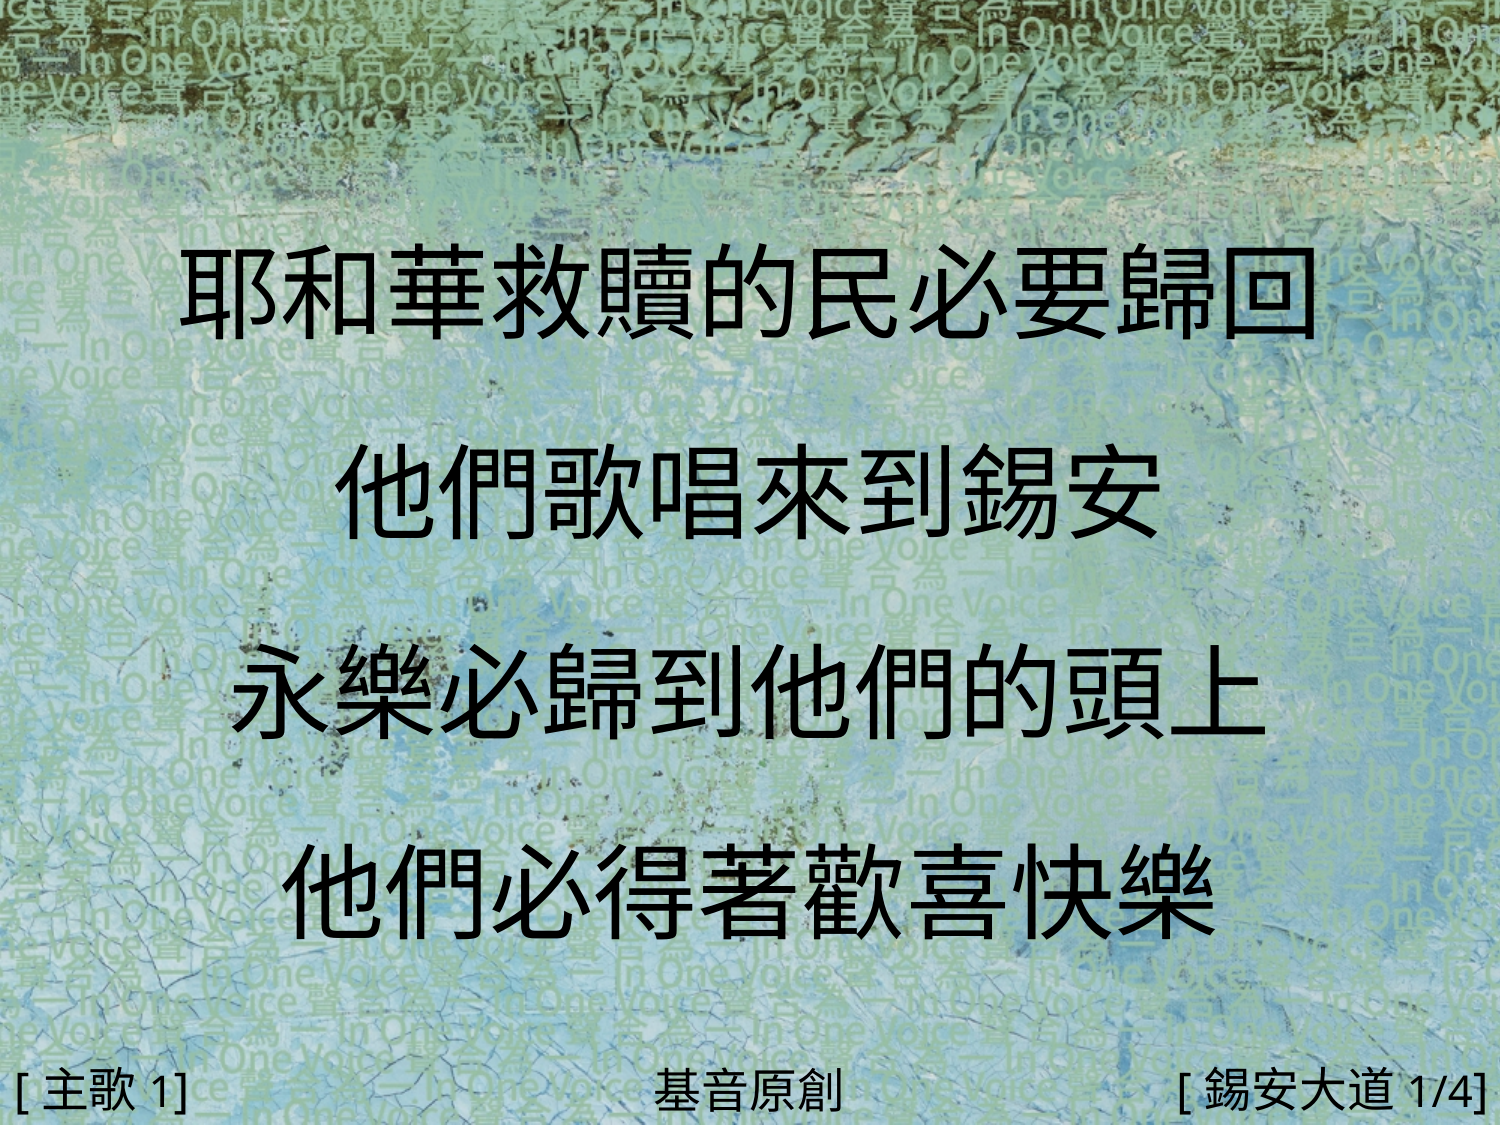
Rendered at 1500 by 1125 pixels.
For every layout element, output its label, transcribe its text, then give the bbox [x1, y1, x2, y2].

picture [0, 812, 1500, 1053]
picture [0, 0, 1500, 219]
text_box 耶和華救贖的民必要歸回 他們歌唱來到錫安 永樂必歸到他們的頭上 他們必得著歡喜快樂 [0, 219, 1500, 812]
text_box 基音原創 [0, 1053, 1500, 1125]
